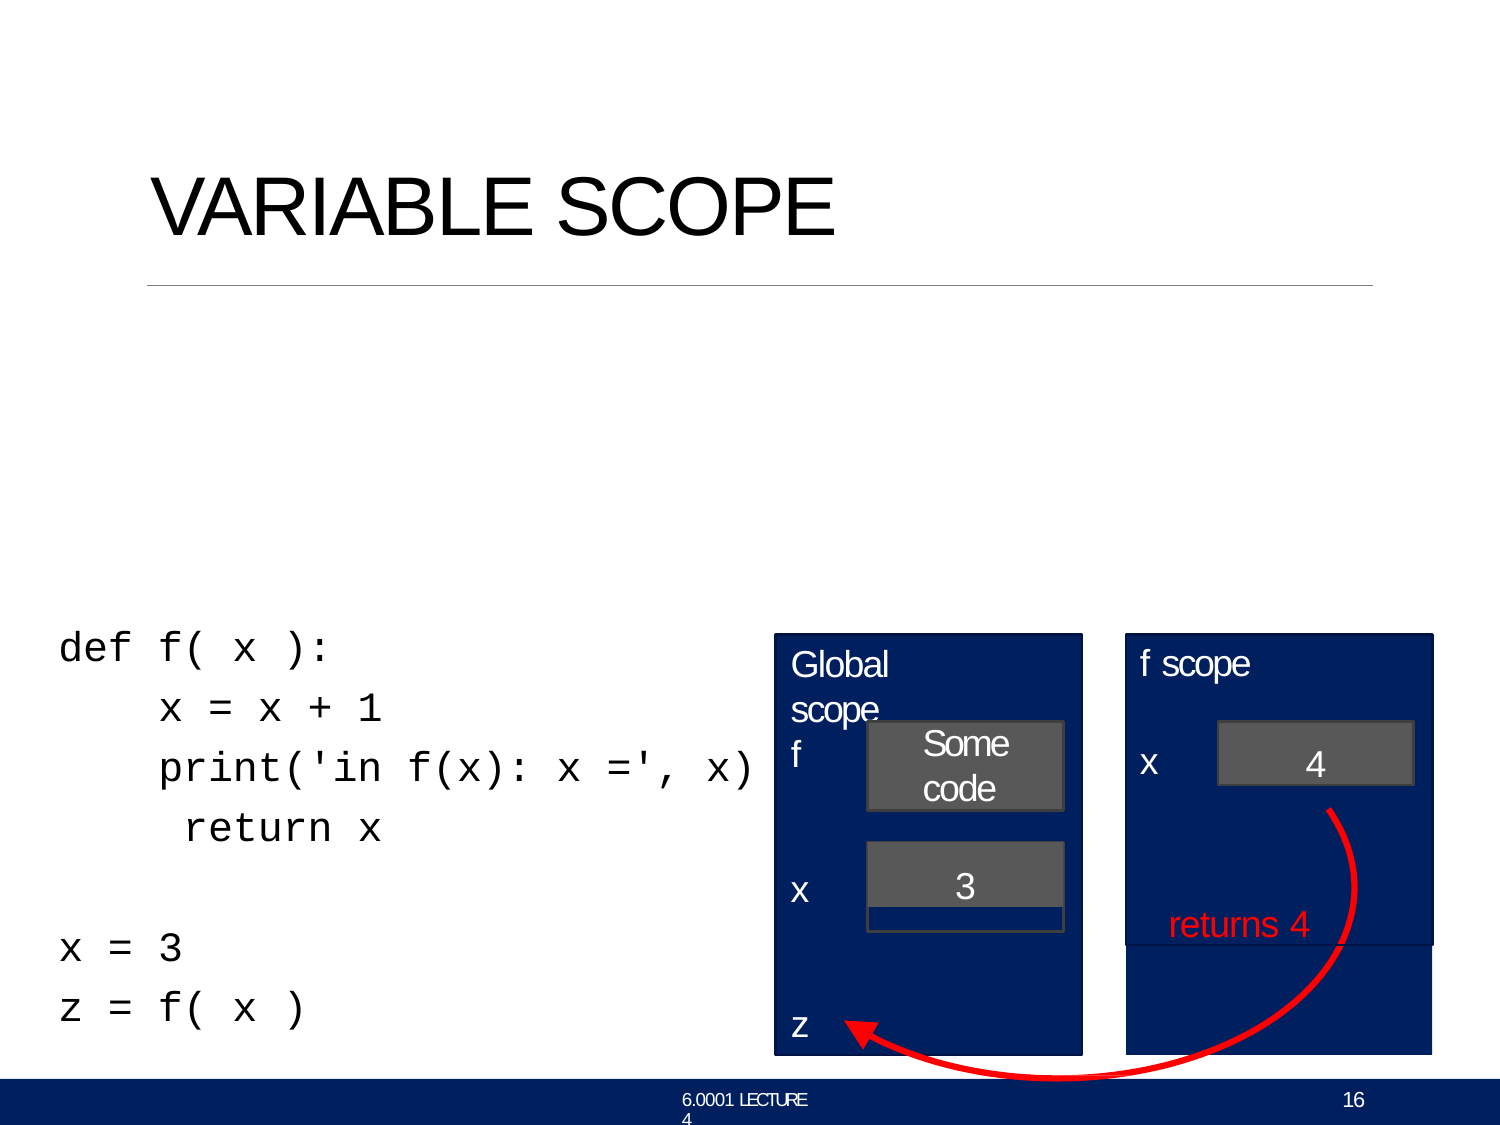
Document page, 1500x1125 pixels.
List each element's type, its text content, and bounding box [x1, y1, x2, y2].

text_box [1212, 945, 1433, 1055]
text_box x = 3 z = f( x ) [56, 906, 311, 1031]
text_box [1126, 945, 1336, 1055]
text_box f scope x returns 4 [1126, 634, 1433, 945]
text_box z [788, 997, 808, 1045]
text_box Global scope [788, 637, 988, 730]
slide_number 16 [1338, 1088, 1369, 1125]
text_box Some code [868, 722, 1062, 809]
text_box [867, 907, 1064, 932]
text_box f [788, 727, 805, 775]
text_box x [788, 862, 809, 910]
footer 6.0001 LECTURE 4 [679, 1090, 821, 1125]
text_box def f( x ): x = x + 1 print('in f(x): x =', x) return x [56, 607, 761, 850]
title VARIABLE SCOPE [147, 149, 950, 340]
text_box 3 [867, 842, 1064, 907]
text_box [775, 634, 1082, 1055]
text_box [843, 945, 1344, 1082]
